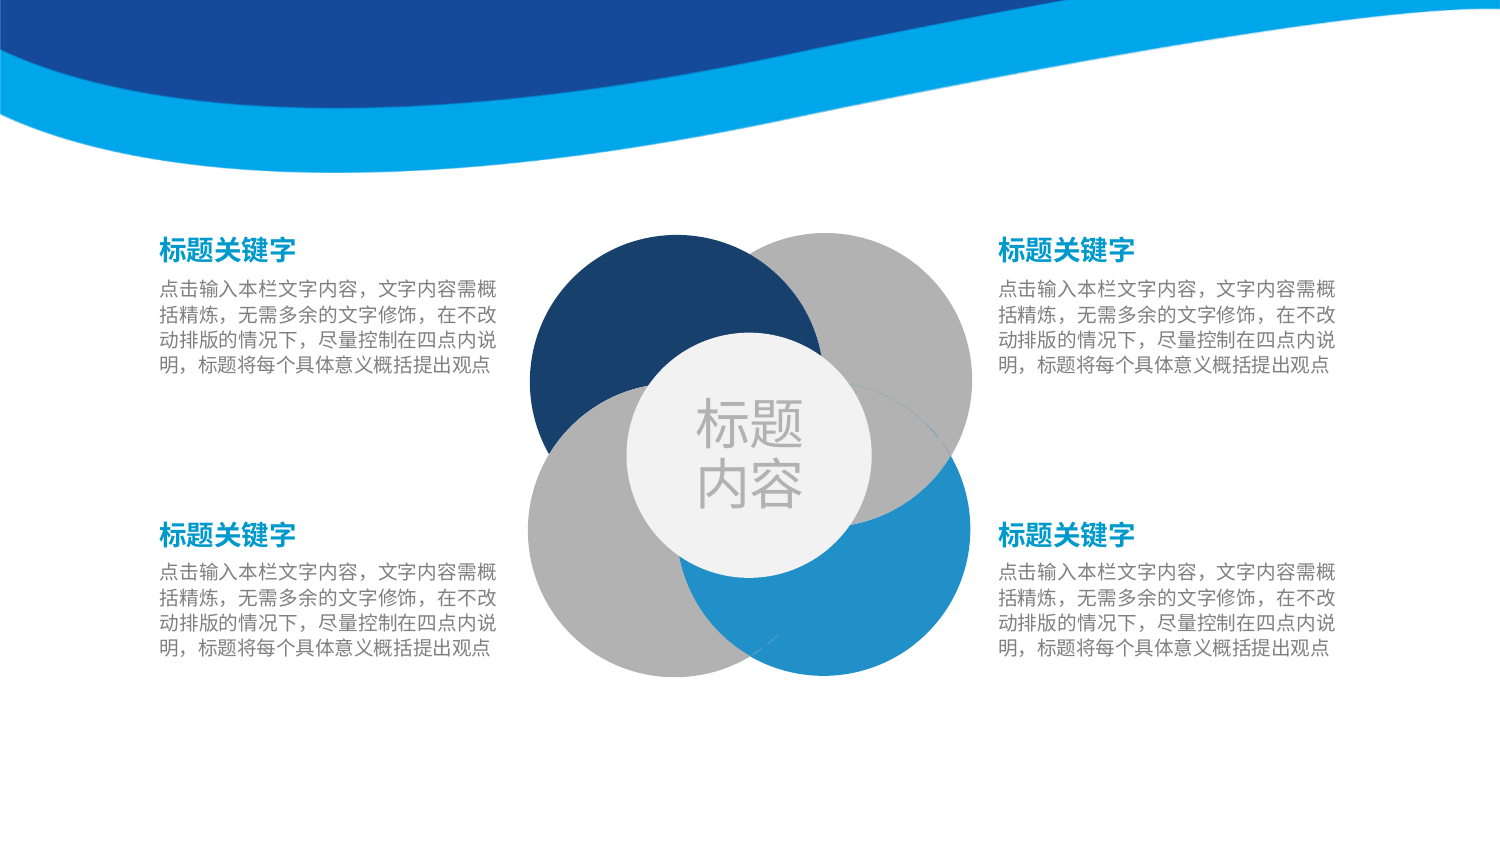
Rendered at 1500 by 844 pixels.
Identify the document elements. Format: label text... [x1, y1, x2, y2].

text_box 点击输入本栏文字内容，文字内容需概括精炼，无需多余的文字修饰，在不改动排版的情况下，尽量控制在四点内说明，标题将每个具体意义概括提出观点 [998, 275, 1336, 377]
picture [0, 0, 1057, 108]
text_box 标题关键字 [159, 517, 388, 551]
text_box 标题关键字 [998, 232, 1226, 266]
picture [0, 115, 298, 173]
picture [375, 9, 1500, 173]
text_box 点击输入本栏文字内容，文字内容需概括精炼，无需多余的文字修饰，在不改动排版的情况下，尽量控制在四点内说明，标题将每个具体意义概括提出观点 [998, 558, 1336, 660]
text_box 点击输入本栏文字内容，文字内容需概括精炼，无需多余的文字修饰，在不改动排版的情况下，尽量控制在四点内说明，标题将每个具体意义概括提出观点 [159, 275, 497, 377]
text_box 点击输入本栏文字内容，文字内容需概括精炼，无需多余的文字修饰，在不改动排版的情况下，尽量控制在四点内说明，标题将每个具体意义概括提出观点 [159, 558, 497, 660]
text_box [527, 232, 973, 678]
text_box 标题关键字 [159, 232, 388, 266]
text_box 标题关键字 [998, 517, 1226, 551]
